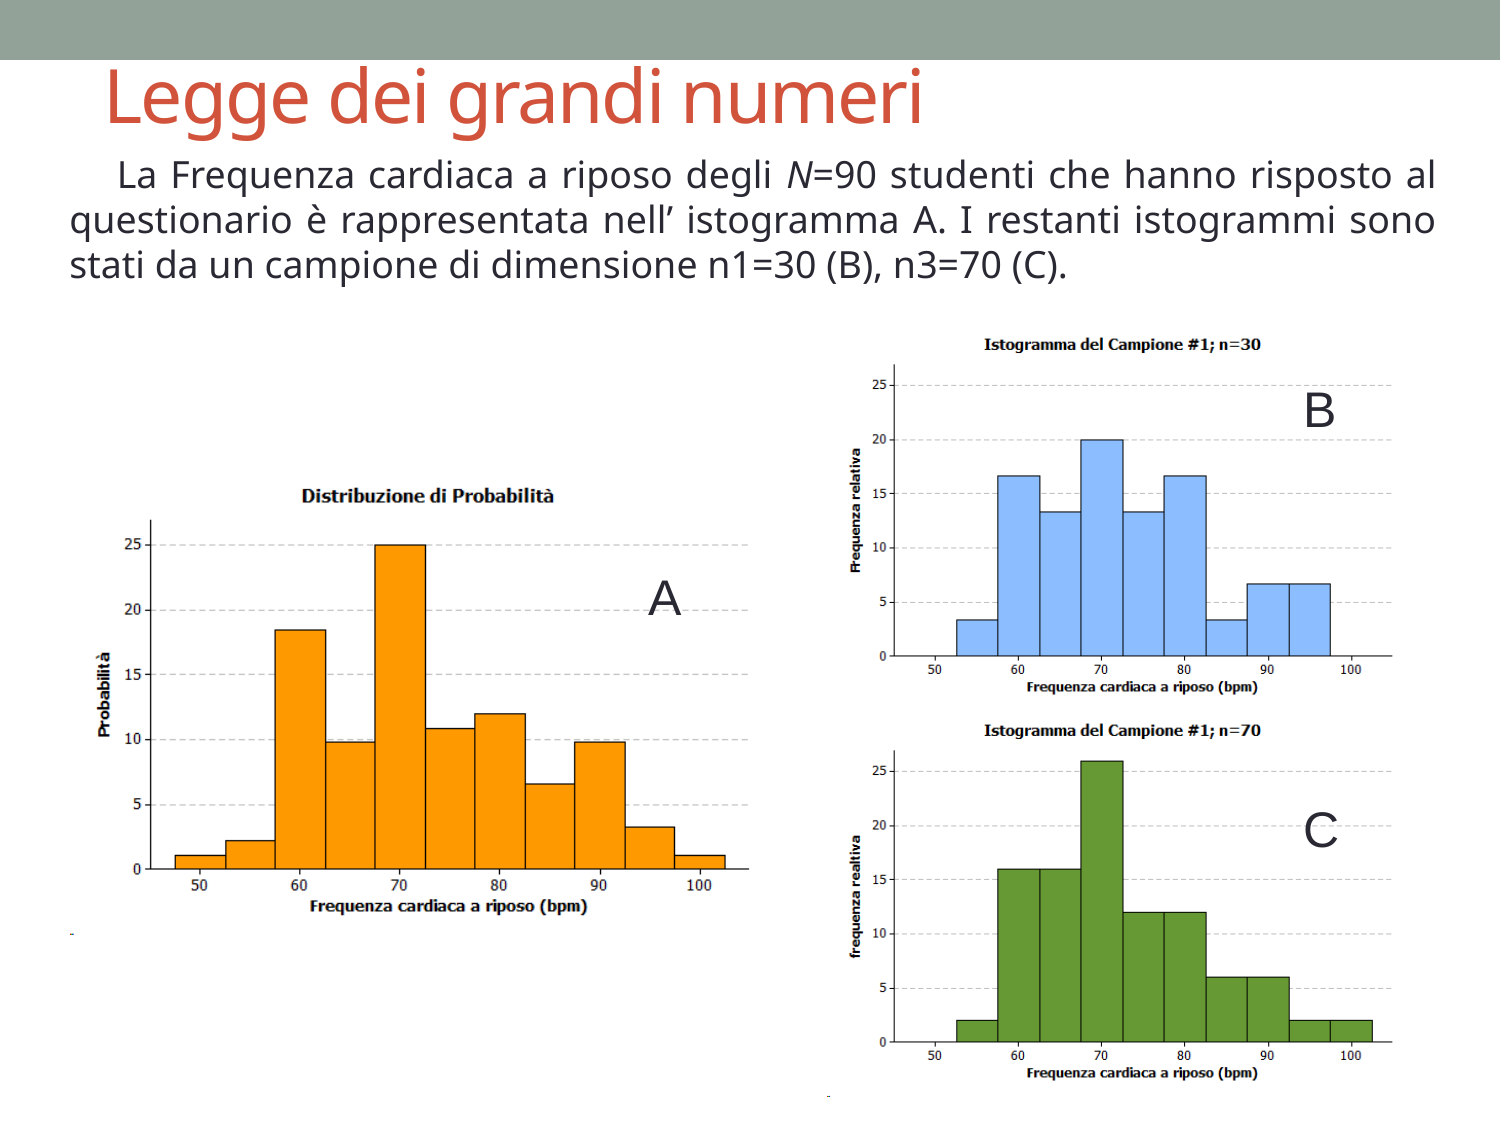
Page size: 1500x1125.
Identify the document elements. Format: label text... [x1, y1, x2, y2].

title Legge dei grandi numeri [89, 26, 1364, 144]
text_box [70, 316, 1418, 1097]
text_box La Frequenza cardiaca a riposo degli N=90 studenti che hanno risposto al questionario è rappresentata nell’ istogramma A. I restanti istogrammi sono stati da un campione di dimensione n1=30 (B), n3=70 (C). [54, 144, 1453, 294]
